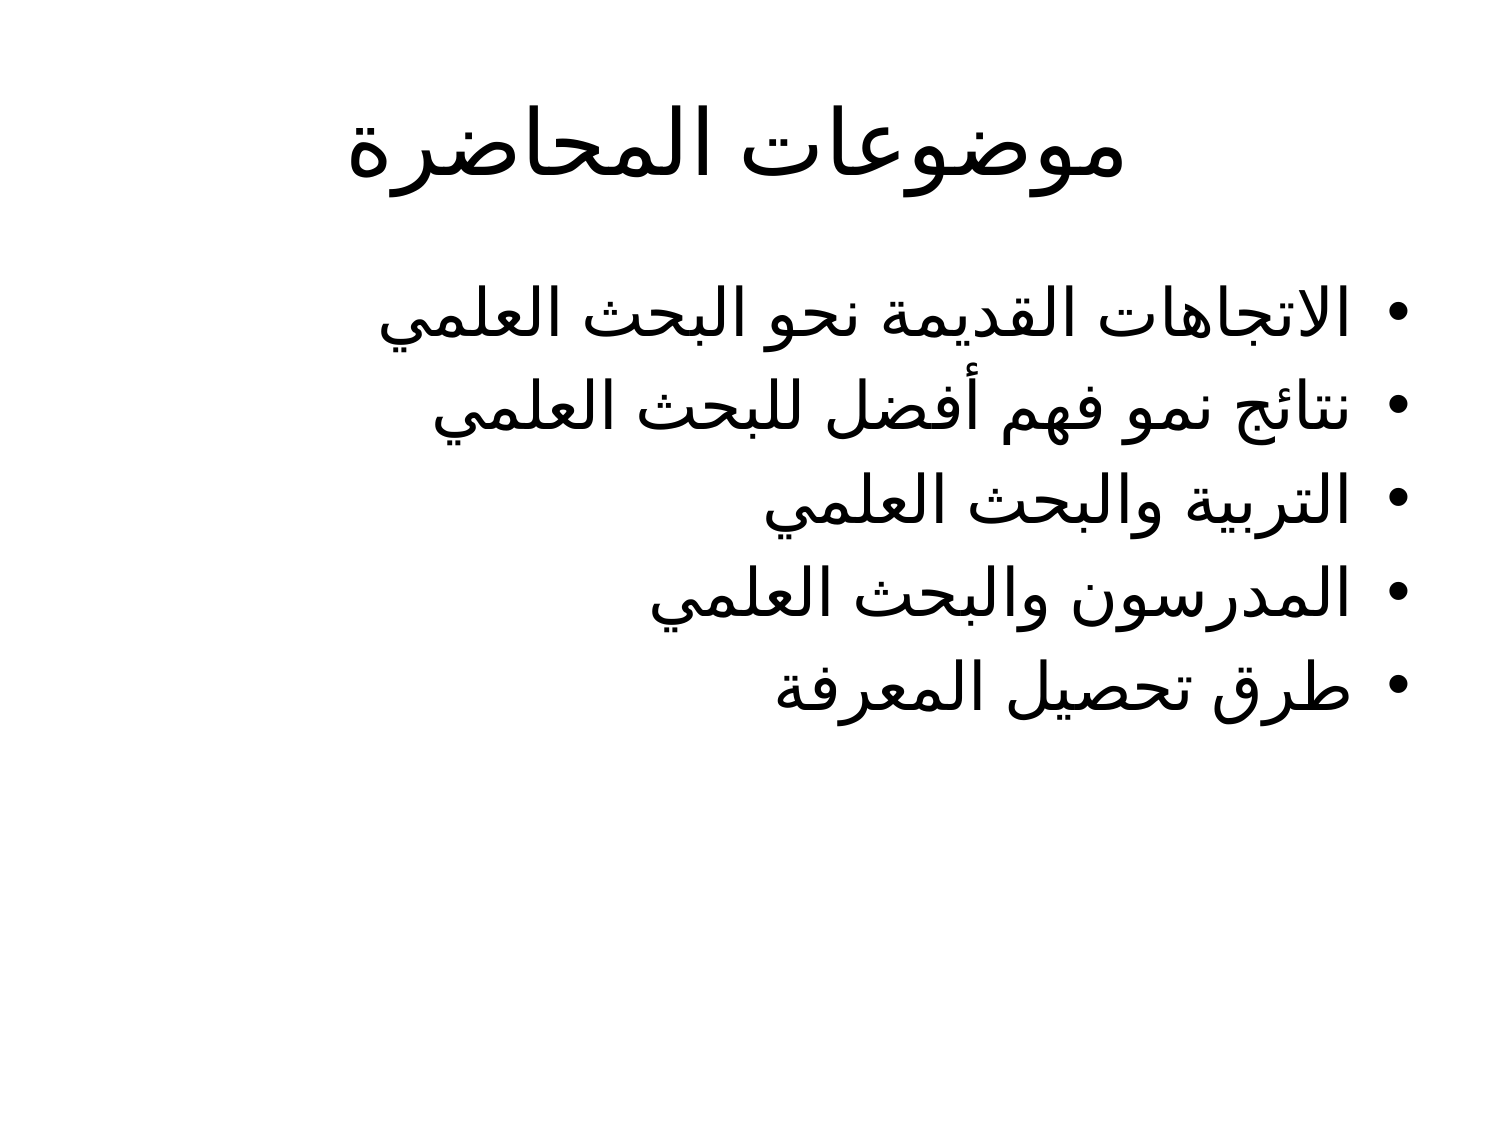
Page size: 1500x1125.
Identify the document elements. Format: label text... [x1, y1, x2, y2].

title موضوعات المحاضرة [75, 45, 1425, 233]
list الاتجاهات القديمة نحو البحث العلمي نتائج نمو فهم أفضل للبحث العلمي التربية والبحث العلمي المدرسون والبحث العلمي طرق تحصيل المعرفة [75, 262, 1425, 1005]
